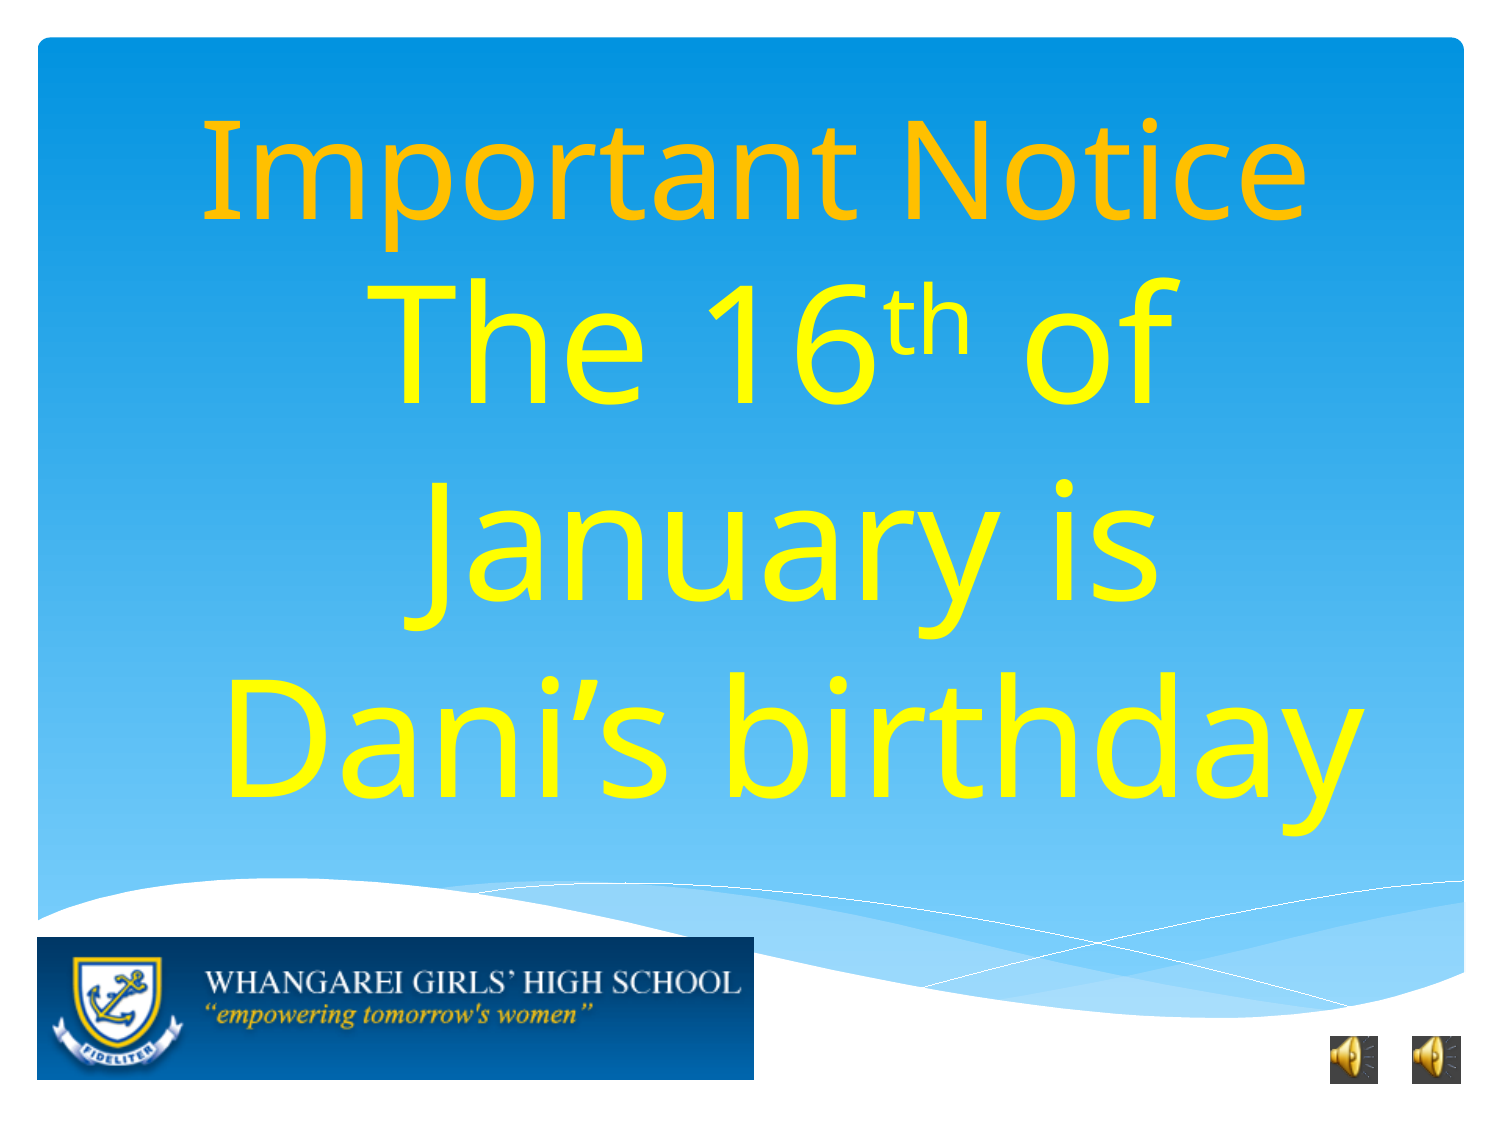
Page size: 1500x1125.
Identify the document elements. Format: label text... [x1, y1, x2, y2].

text_box The 16th of January is Dani’s birthday [149, 231, 1391, 963]
picture [1411, 1034, 1462, 1086]
picture [37, 937, 754, 1080]
picture [1328, 1034, 1380, 1086]
text_box Important Notice [149, 37, 1362, 255]
